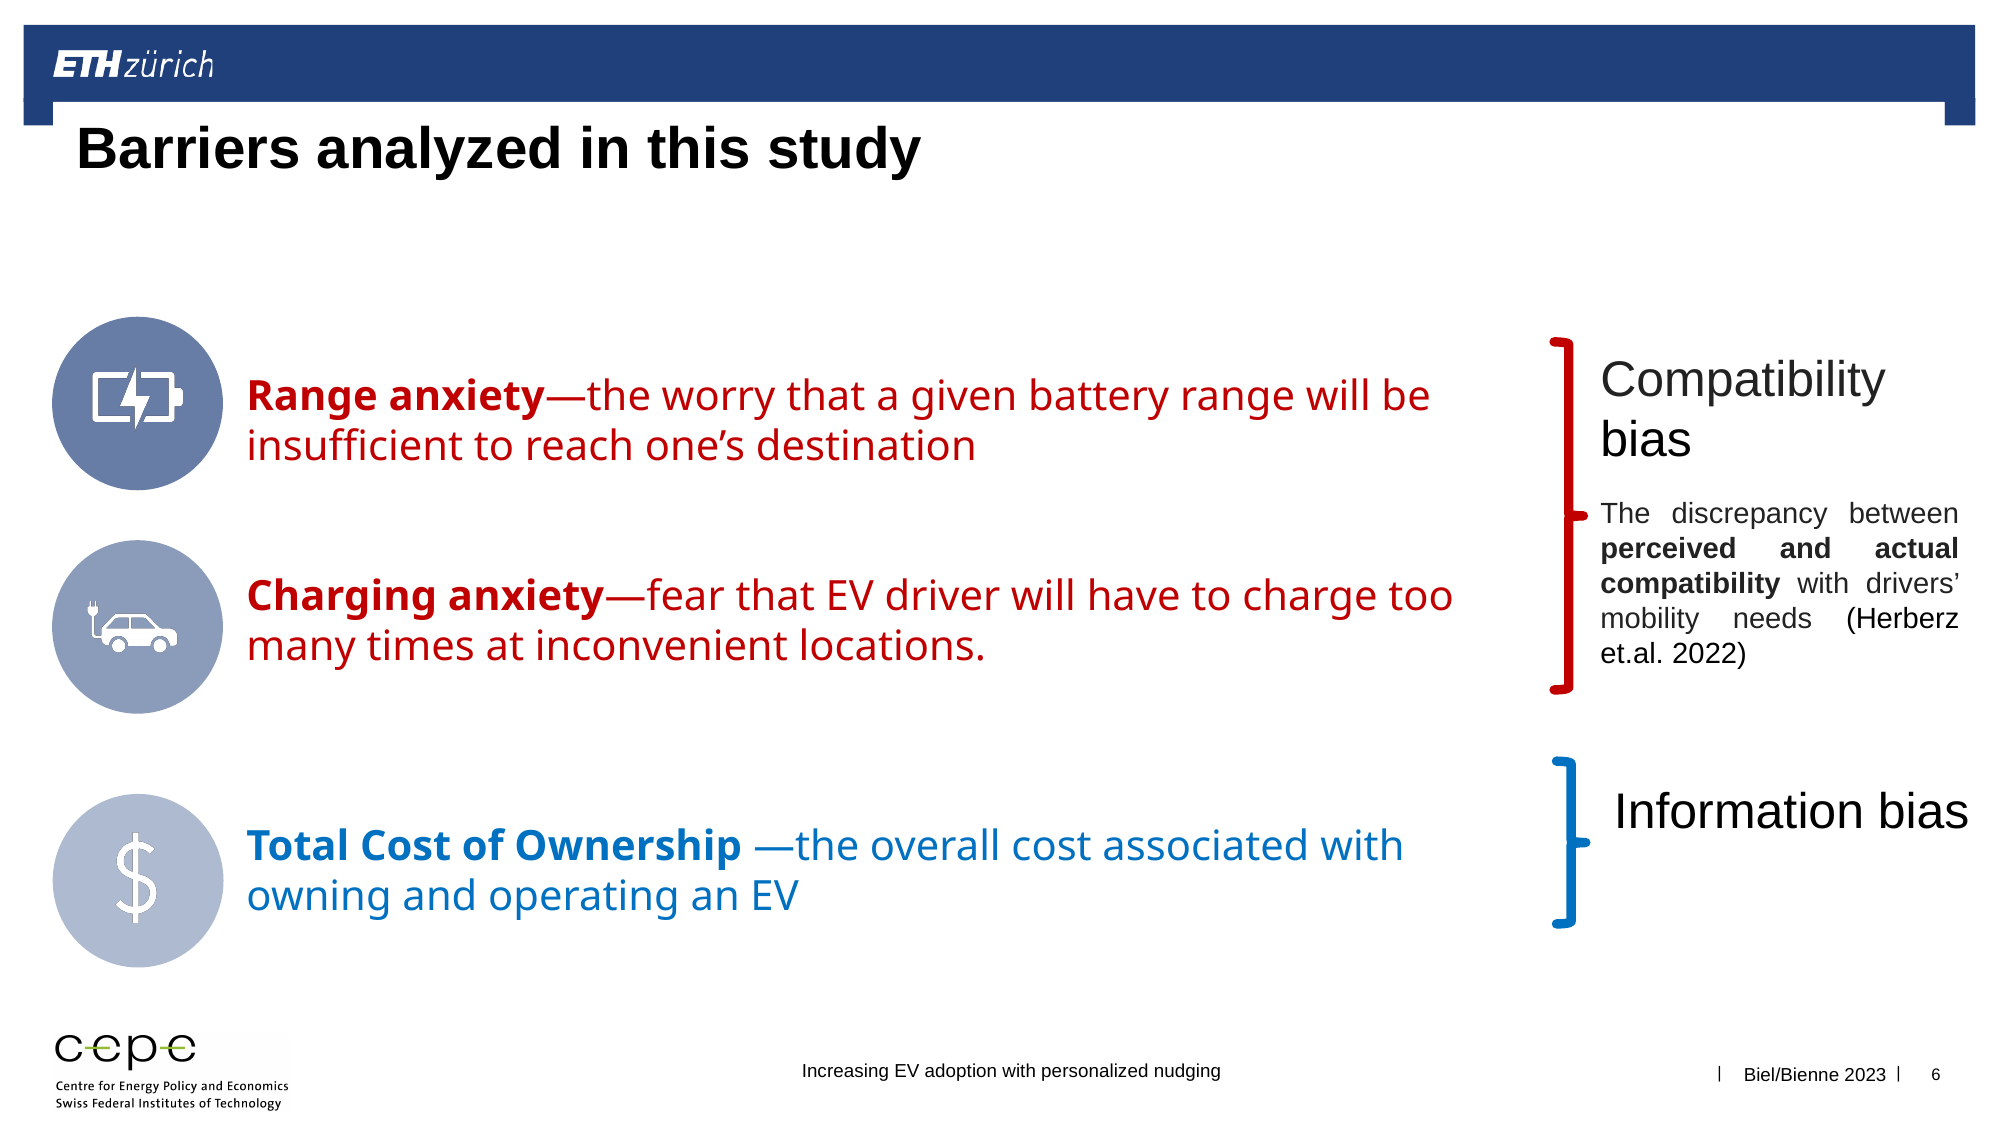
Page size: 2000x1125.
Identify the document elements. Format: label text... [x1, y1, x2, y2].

text_box [86, 346, 189, 450]
text_box [52, 540, 223, 714]
text_box Information bias [1599, 770, 2000, 846]
title Barriers analyzed in this study [53, 101, 1945, 262]
text_box [52, 793, 224, 968]
slide_number 6 [1906, 1034, 1966, 1112]
picture [54, 1033, 289, 1112]
text_box Range anxiety—the worry that a given battery range will be insufficient to reach one’s destination Charging anxiety—fear that EV driver will have to charge too many times at inconvenient locations. Total Cost of Ownership —the overall cost associated with owning and operating an EV [231, 261, 1540, 927]
text_box [1553, 341, 1585, 691]
text_box Increasing EV adoption with personalized nudging [787, 1051, 1709, 1125]
text_box Biel/Bienne 2023 [1728, 1054, 1906, 1125]
text_box [52, 316, 223, 491]
text_box [81, 575, 183, 679]
text_box [1555, 760, 1587, 925]
text_box [84, 826, 186, 930]
text_box Compatibility bias The discrepancy between perceived and actual compatibility with drivers’ mobility needs (Herberz et.al. 2022) [1585, 339, 1975, 737]
